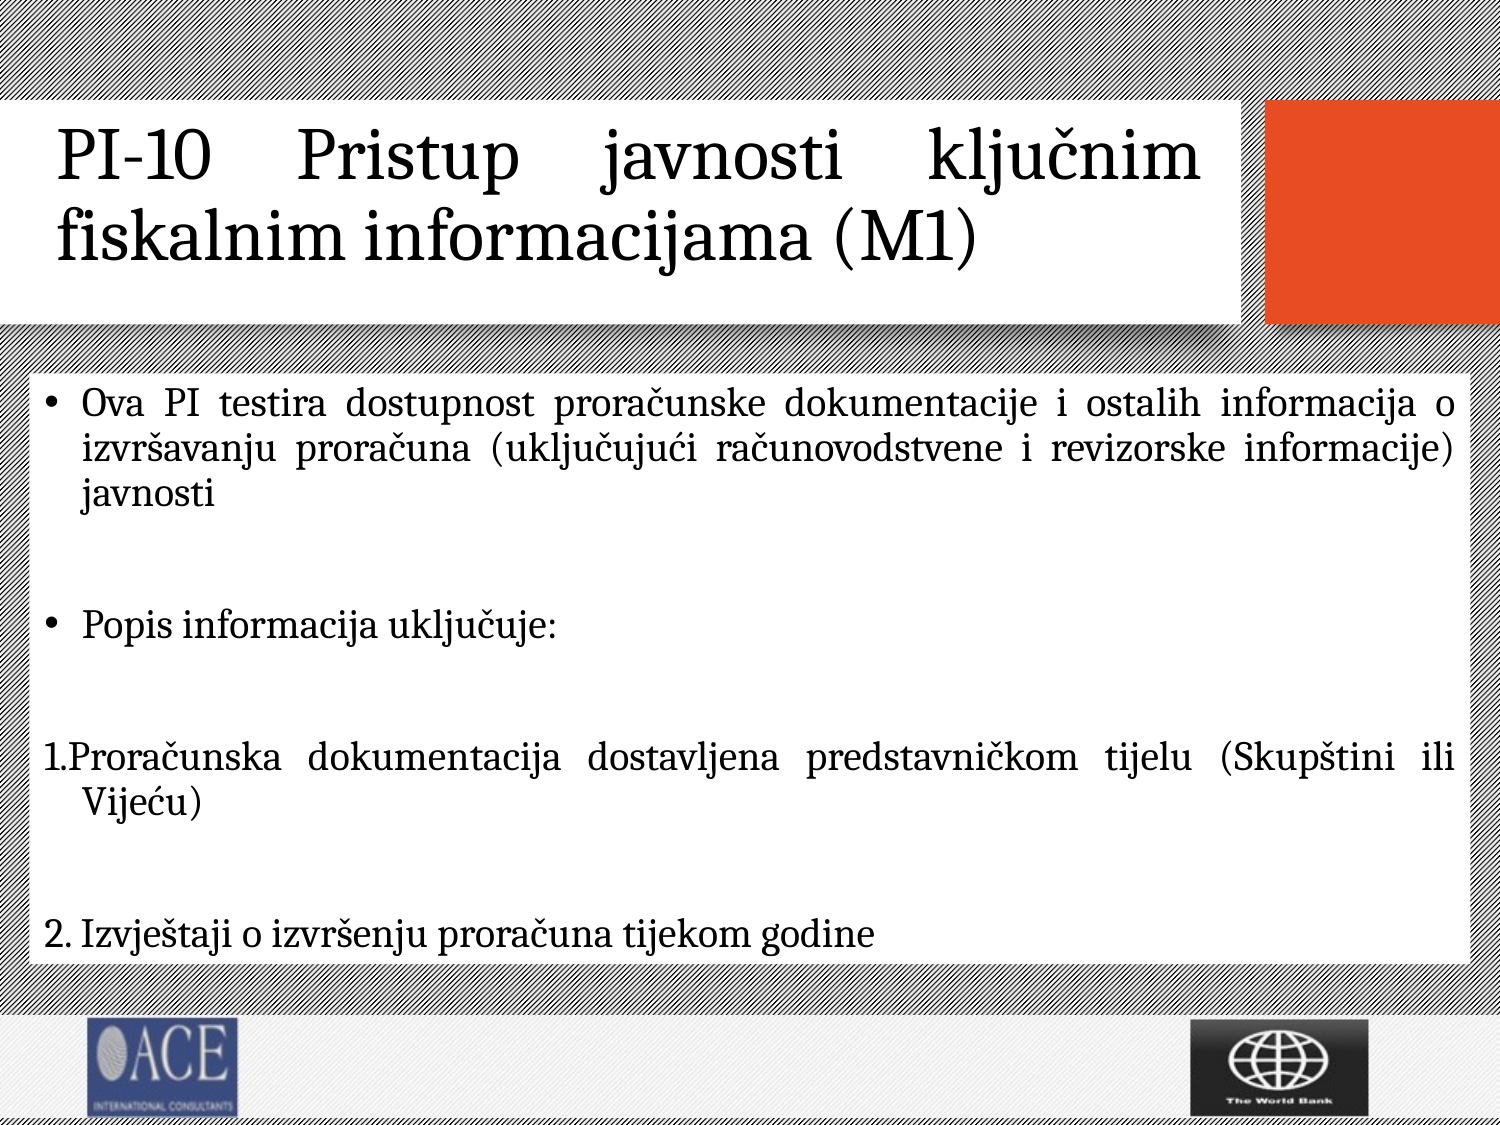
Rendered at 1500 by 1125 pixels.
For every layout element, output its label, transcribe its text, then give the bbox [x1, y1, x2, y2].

title PI-10 Pristup javnosti ključnim fiskalnim informacijama (M1) [40, 89, 1219, 301]
picture [0, 0, 1500, 1125]
list Ova PI testira dostupnost proračunske dokumentacije i ostalih informacija o izvršavanju proračuna (uključujući računovodstvene i revizorske informacije) javnosti Popis informacija uključuje: 1.Proračunska dokumentacija dostavljena predstavničkom tijelu (Skupštini ili Vijeću) 2. Izvještaji o izvršenju proračuna tijekom godine [29, 373, 1471, 965]
